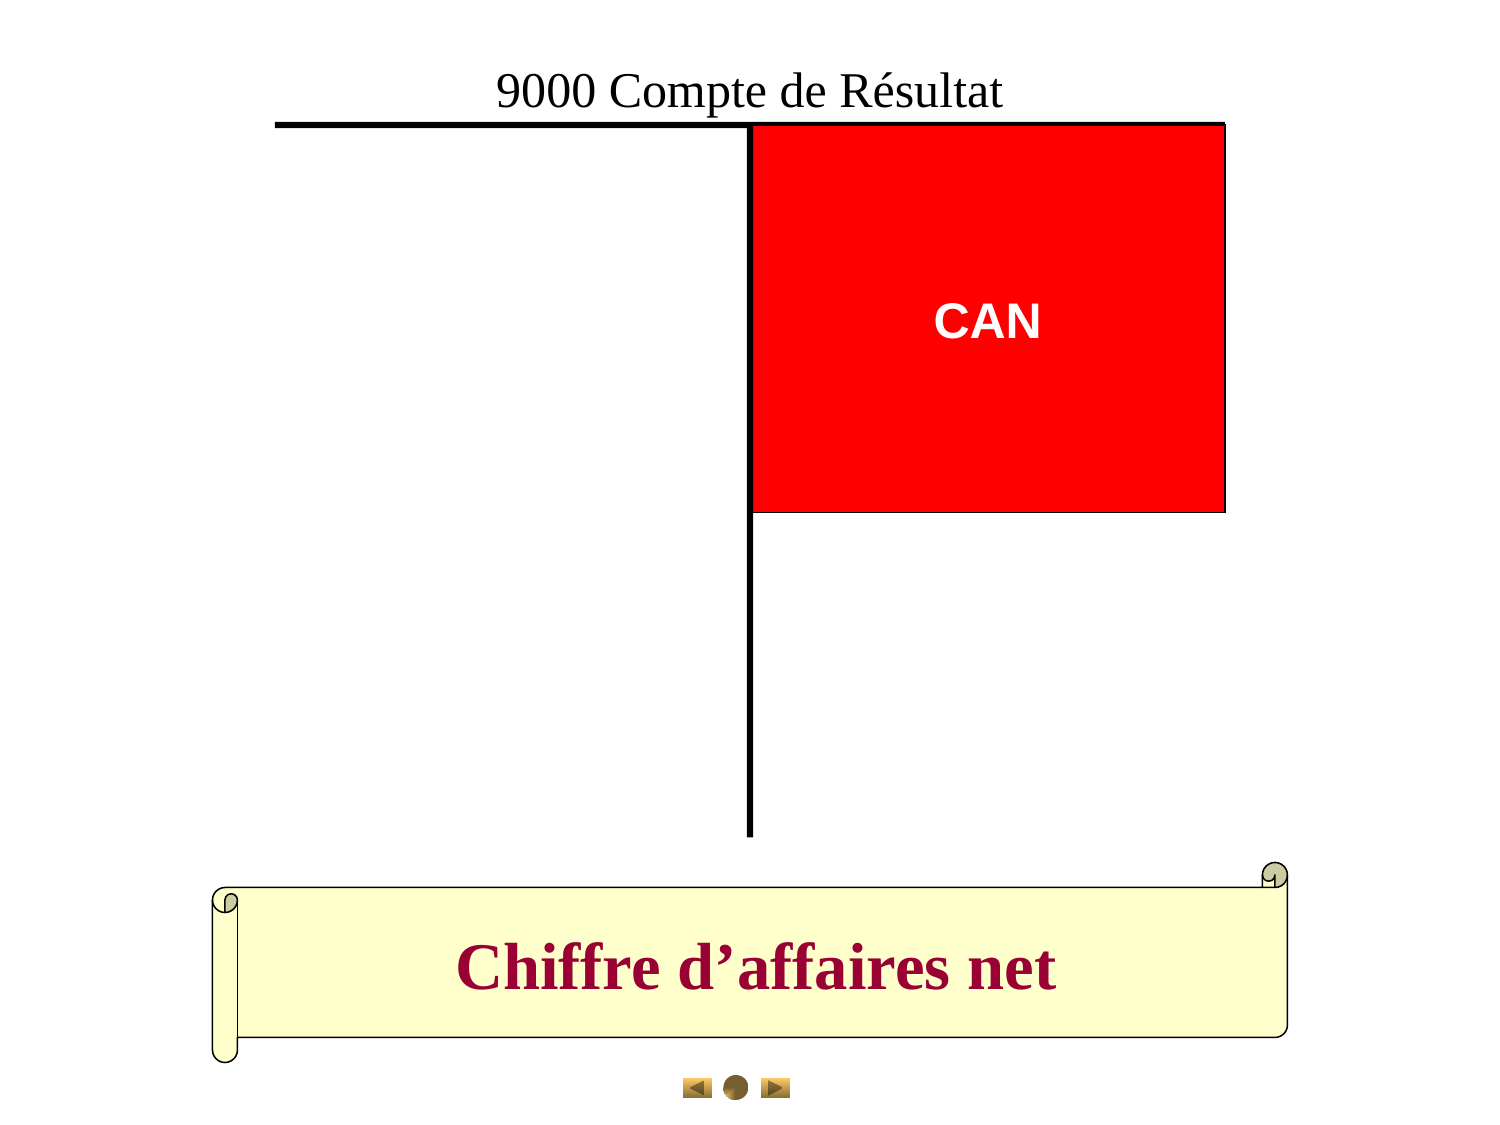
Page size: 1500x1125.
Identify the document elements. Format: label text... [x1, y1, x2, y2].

text_box 9000 Compte de Résultat [275, 49, 1225, 125]
text_box CAN [751, 125, 1225, 513]
text_box Chiffre d’affaires net [212, 862, 1288, 1063]
